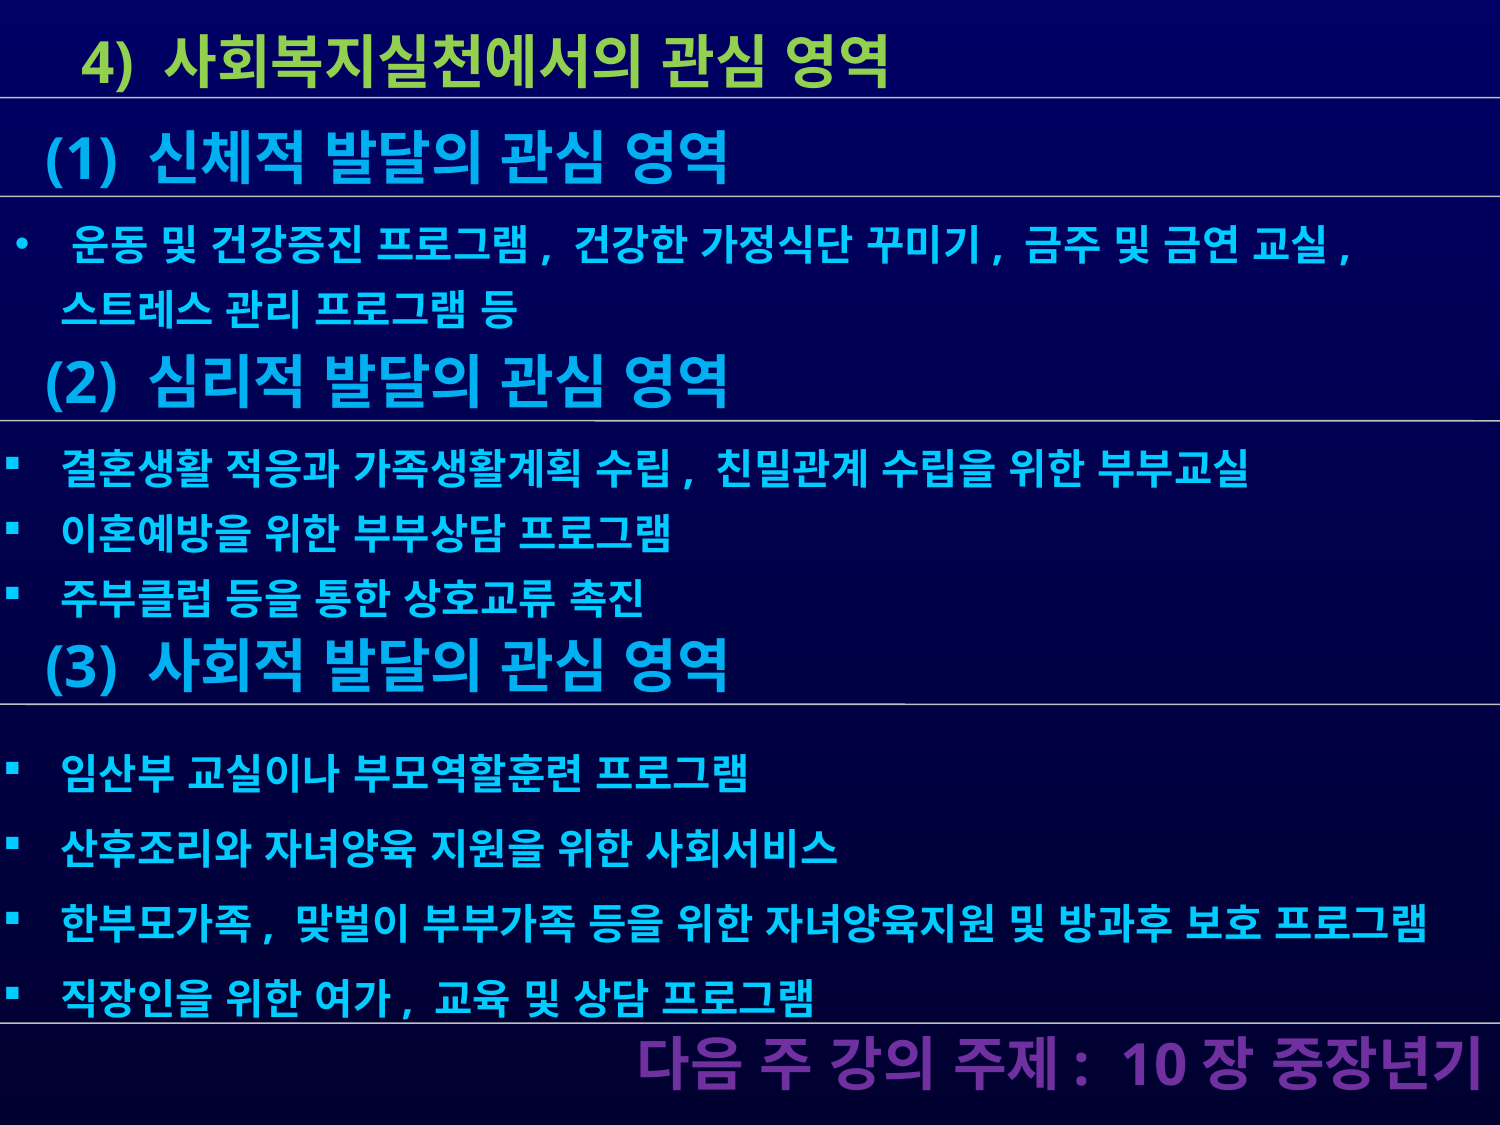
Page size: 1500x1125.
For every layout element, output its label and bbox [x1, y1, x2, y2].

text_box [0, 17, 1500, 1107]
